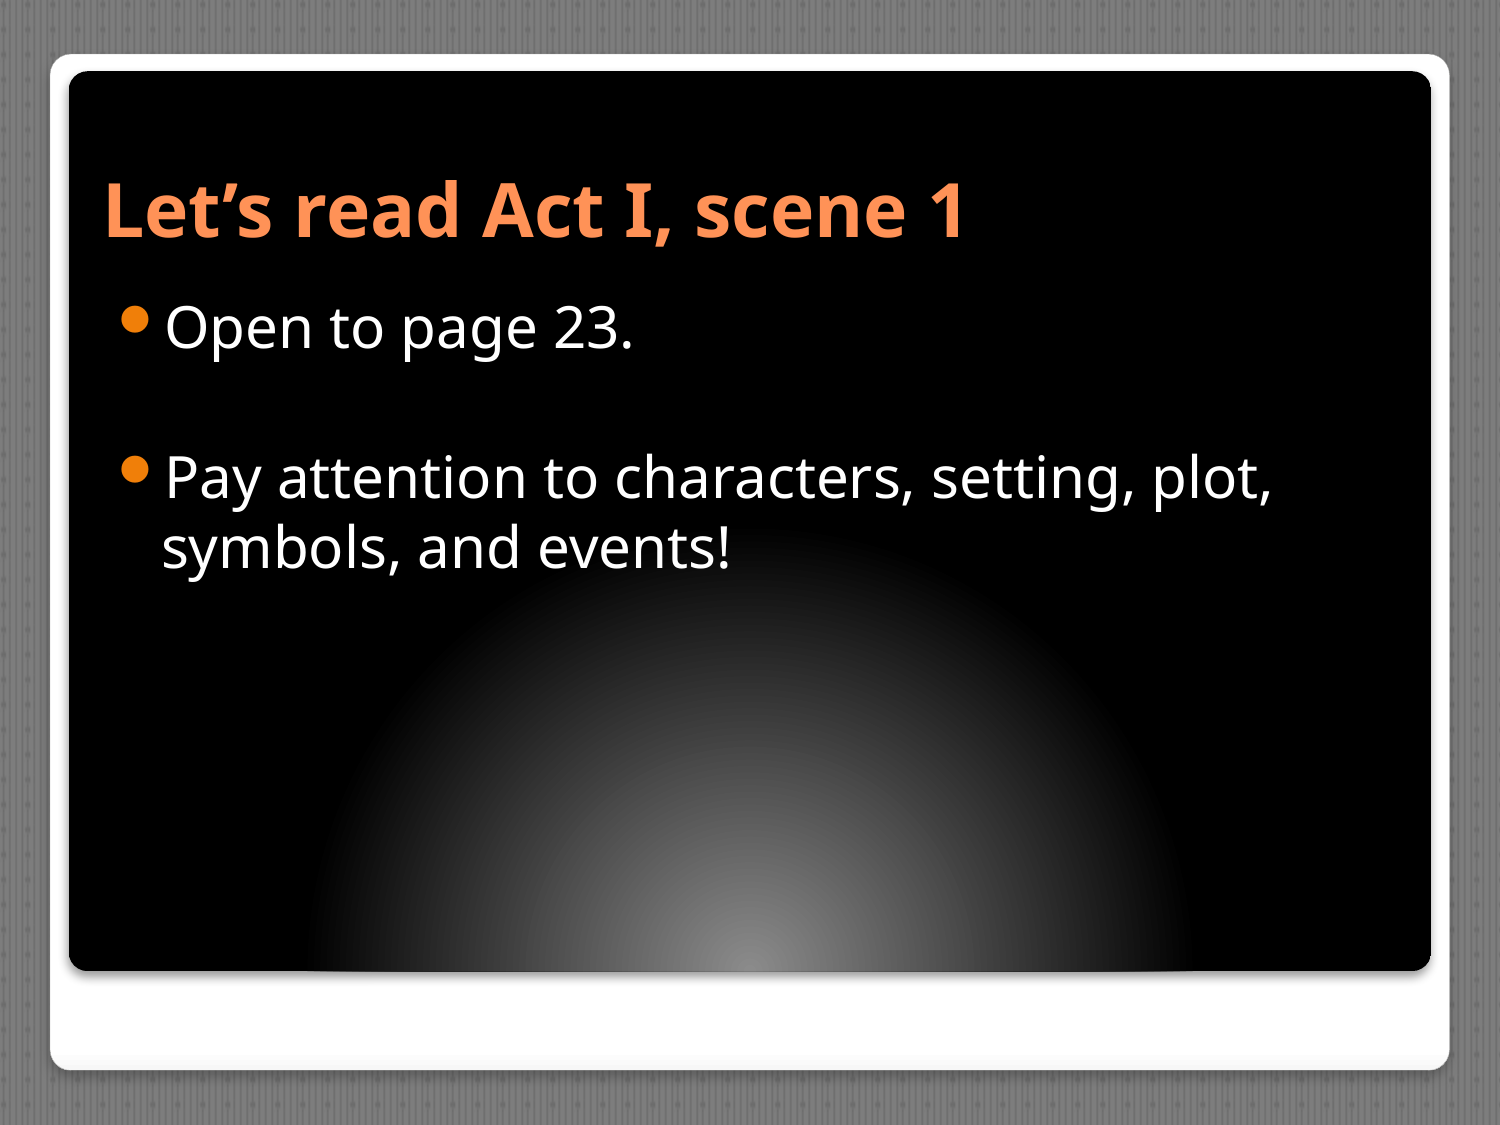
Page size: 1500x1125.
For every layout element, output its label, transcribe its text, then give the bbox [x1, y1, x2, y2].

list Open to page 23. Pay attention to characters, setting, plot, symbols, and events! [87, 275, 1430, 962]
title Let’s read Act I, scene 1 [87, 87, 1430, 260]
